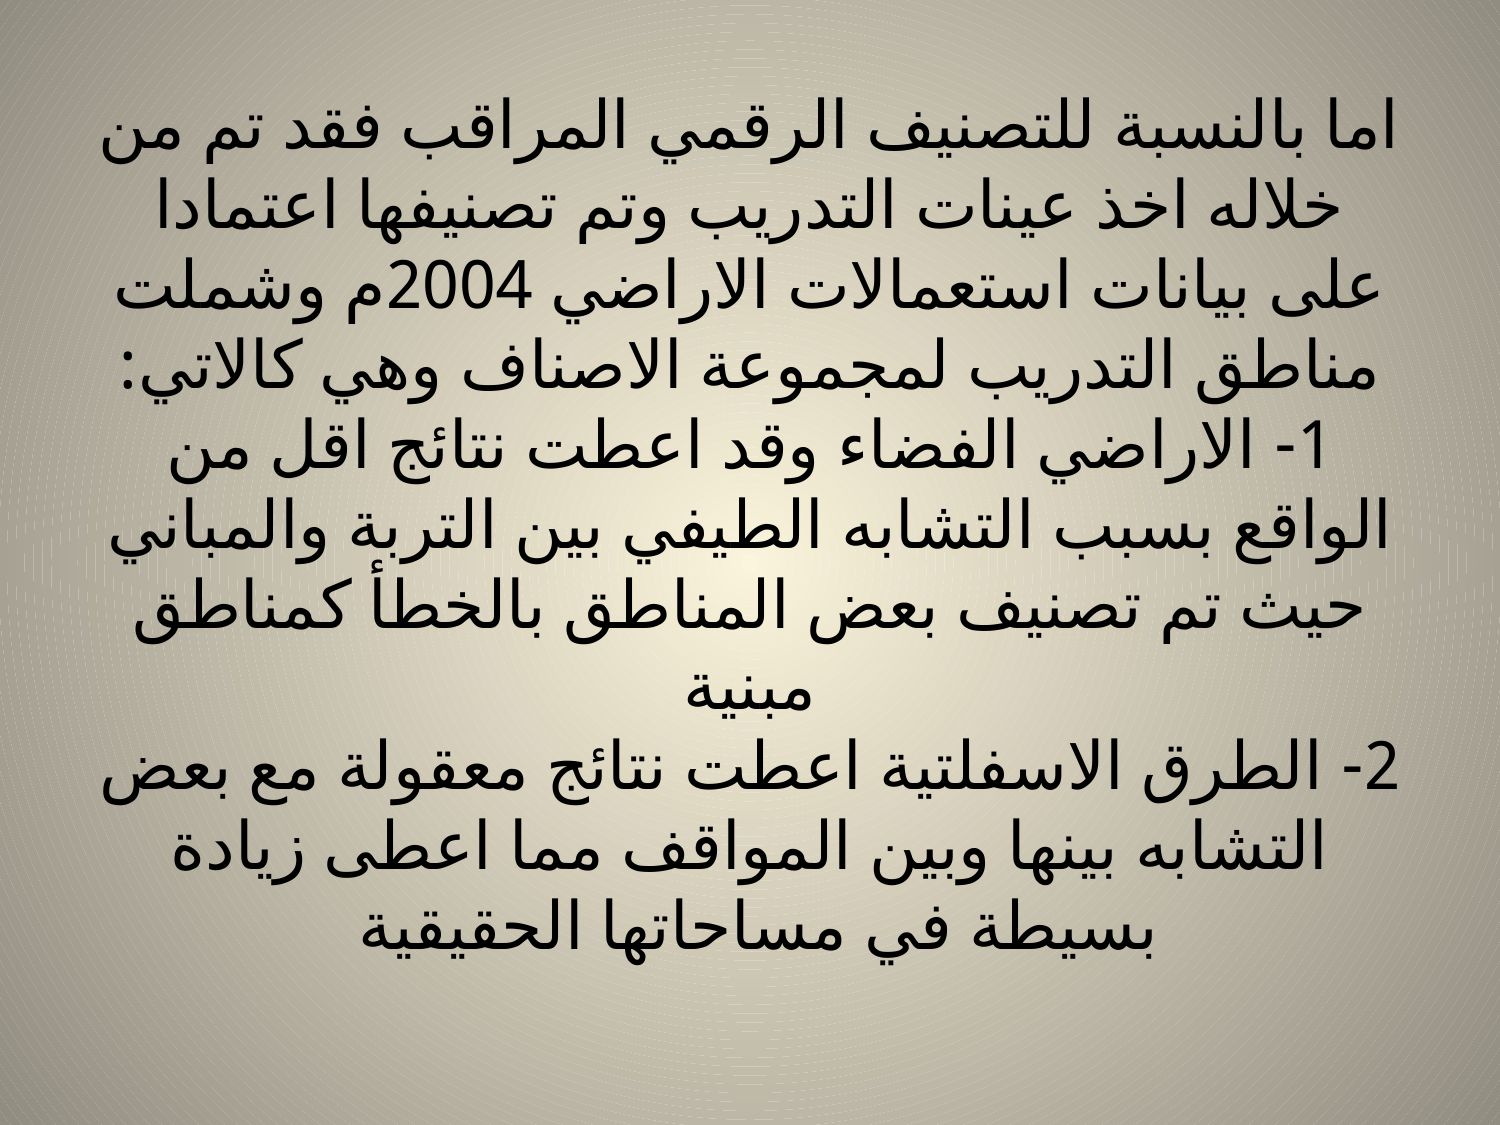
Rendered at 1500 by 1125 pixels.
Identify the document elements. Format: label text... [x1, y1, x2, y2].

title اما بالنسبة للتصنيف الرقمي المراقب فقد تم من خلاله اخذ عينات التدريب وتم تصنيفها اعتمادا على بيانات استعمالات الاراضي 2004م وشملت مناطق التدريب لمجموعة الاصناف وهي كالاتي: 1- الاراضي الفضاء وقد اعطت نتائج اقل من الواقع بسبب التشابه الطيفي بين التربة والمباني حيث تم تصنيف بعض المناطق بالخطأ كمناطق مبنية 2- الطرق الاسفلتية اعطت نتائج معقولة مع بعض التشابه بينها وبين المواقف مما اعطى زيادة بسيطة في مساحاتها الحقيقية [75, 45, 1425, 1000]
